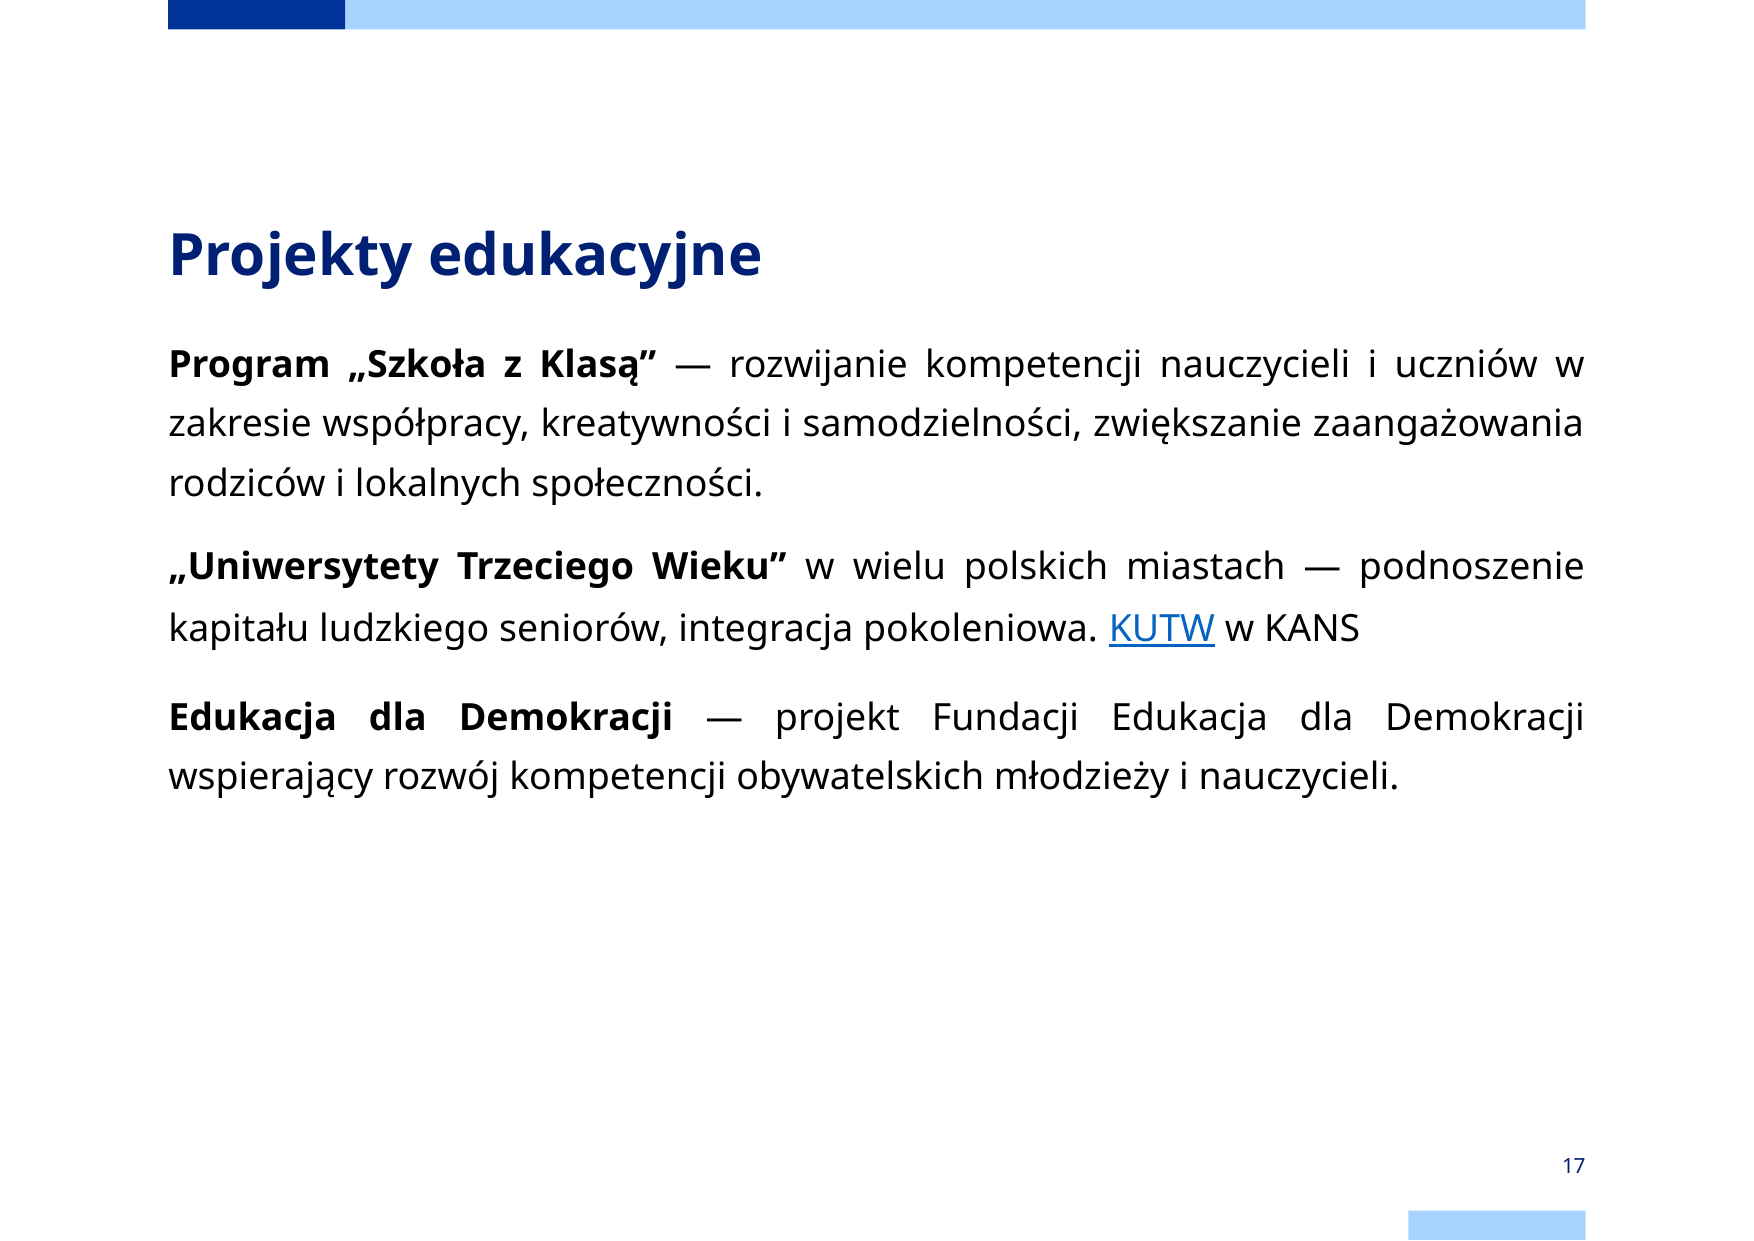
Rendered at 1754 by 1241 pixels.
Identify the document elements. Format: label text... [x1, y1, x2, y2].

title Projekty edukacyjne [168, 147, 1586, 324]
list Program „Szkoła z Klasą” — rozwijanie kompetencji nauczycieli i uczniów w zakresie współpracy, kreatywności i samodzielności, zwiększanie zaangażowania rodziców i lokalnych społeczności. „Uniwersytety Trzeciego Wieku” w wielu polskich miastach — podnoszenie kapitału ludzkiego seniorów, integracja pokoleniowa. KUTW w KANS Edukacja dla Demokracji — projekt Fundacji Edukacja dla Demokracji wspierający rozwój kompetencji obywatelskich młodzieży i nauczycieli. [168, 324, 1586, 1093]
slide_number ‹#› [1408, 1151, 1586, 1182]
